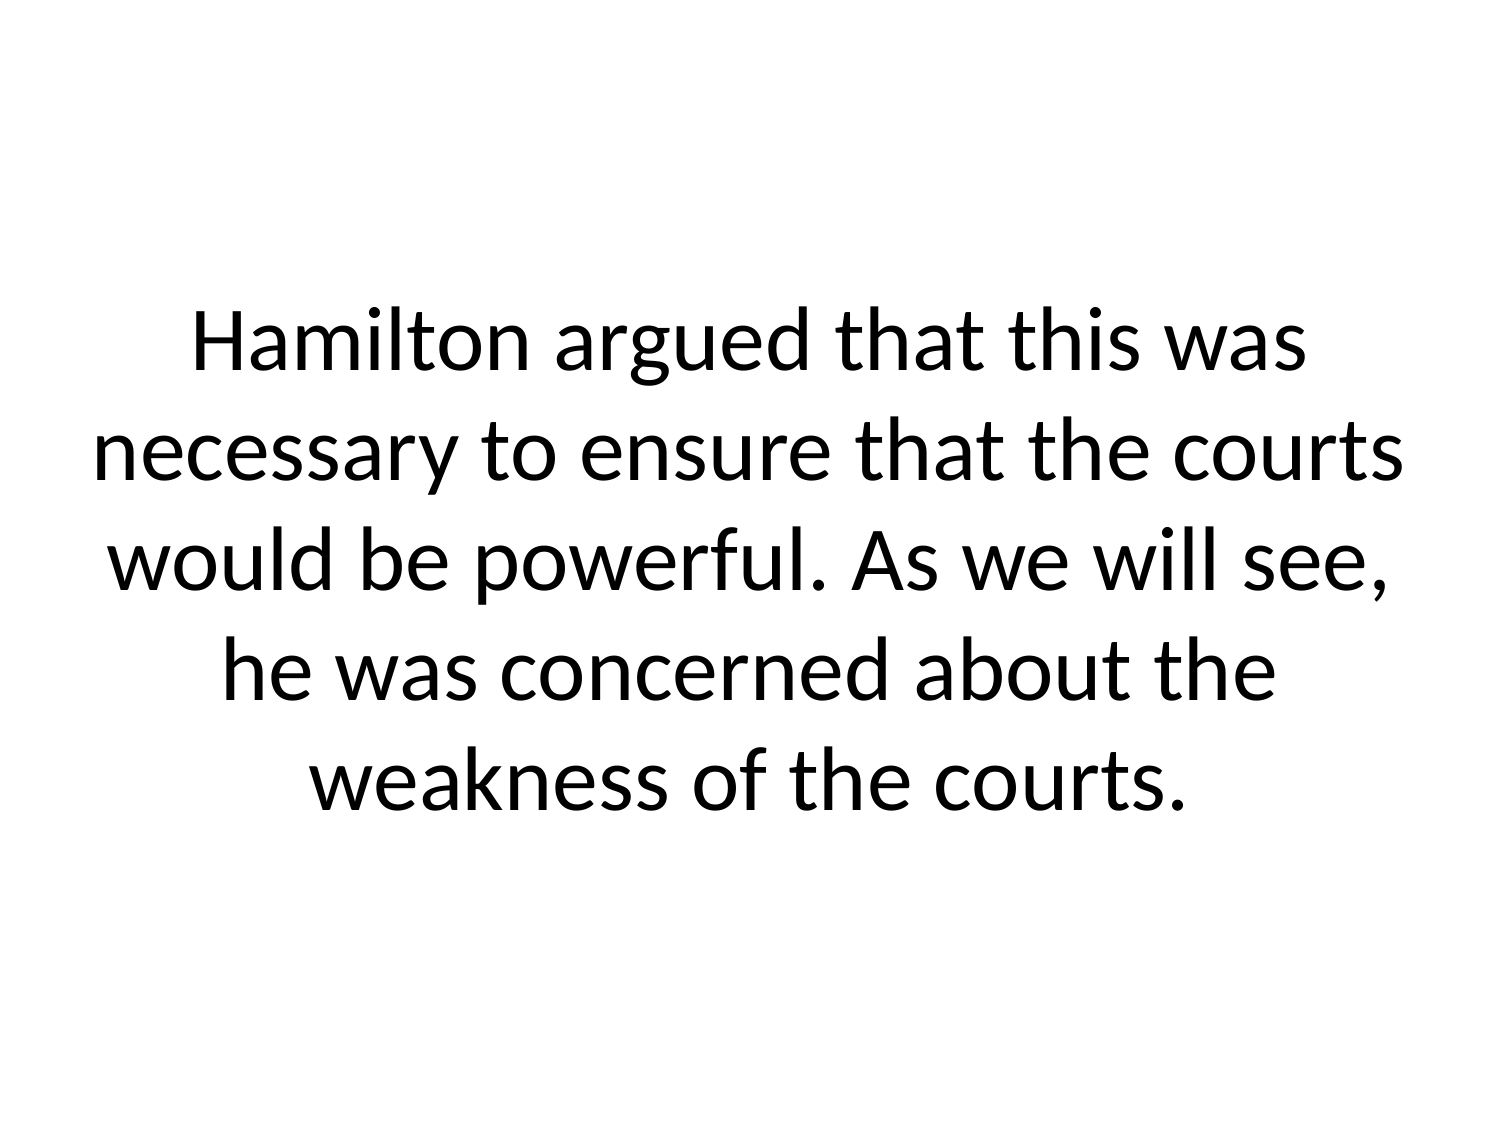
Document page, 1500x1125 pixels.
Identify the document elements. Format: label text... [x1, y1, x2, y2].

title Hamilton argued that this was necessary to ensure that the courts would be powerful. As we will see, he was concerned about the weakness of the courts. [74, 44, 1426, 1063]
